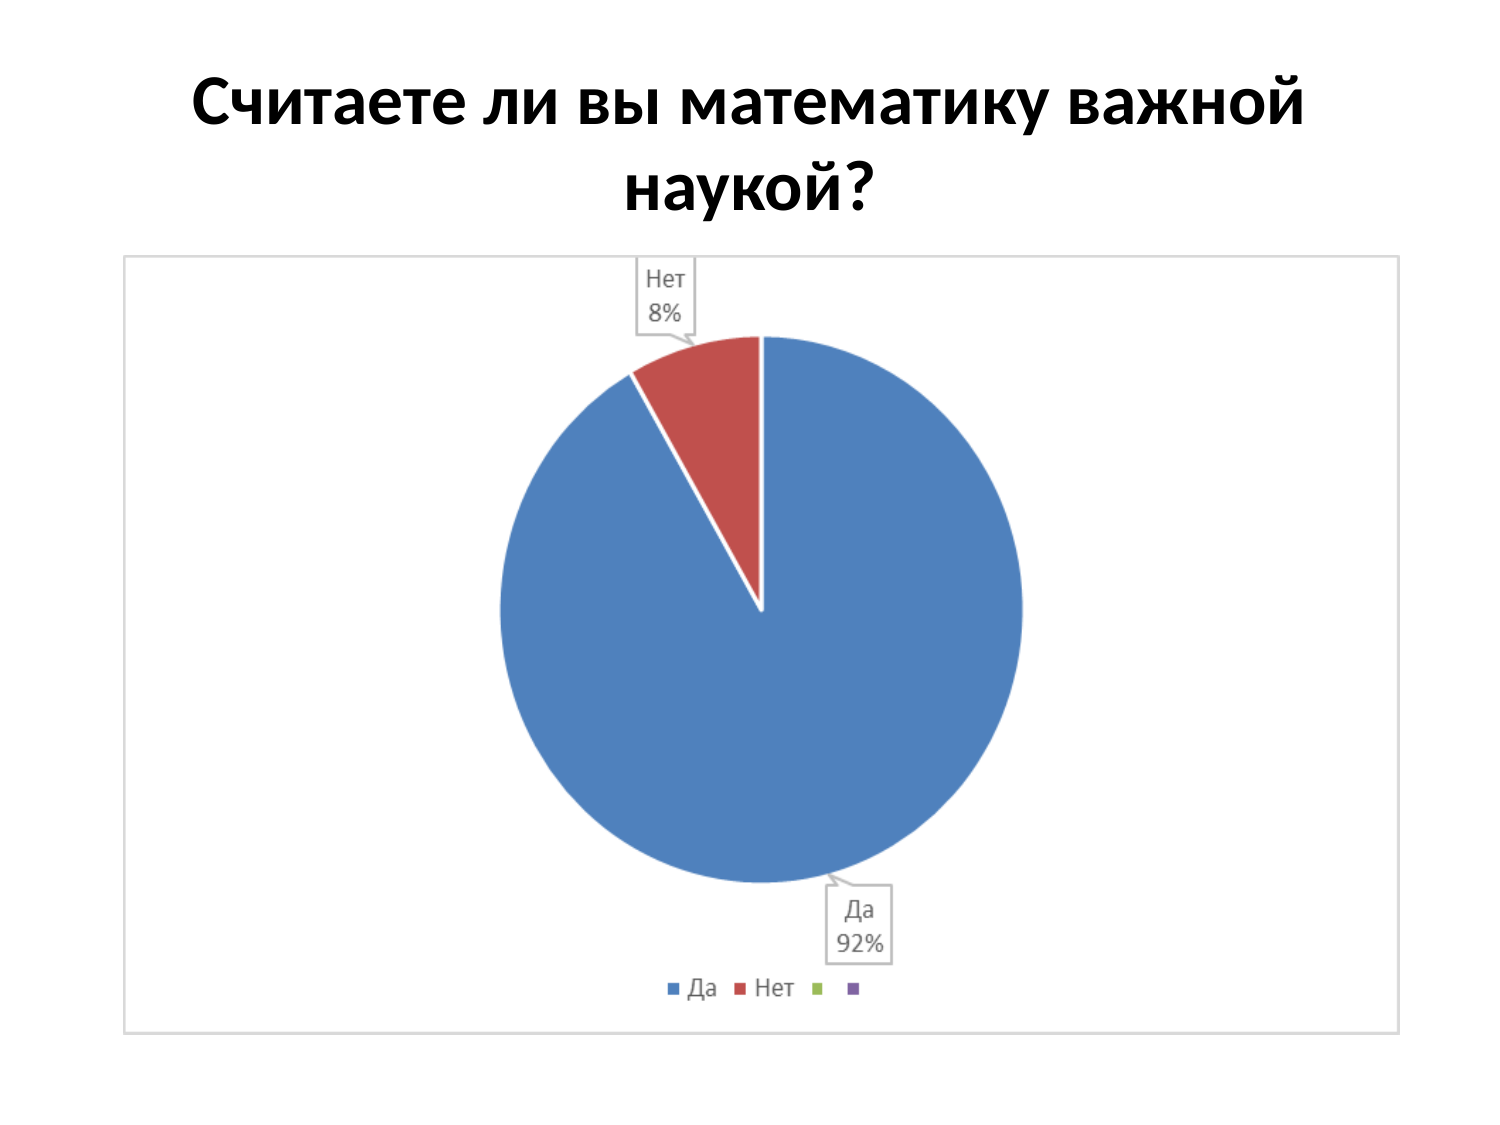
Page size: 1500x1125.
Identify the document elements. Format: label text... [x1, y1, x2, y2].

title Считаете ли вы математику важной наукой? [75, 45, 1425, 233]
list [123, 255, 1400, 1036]
